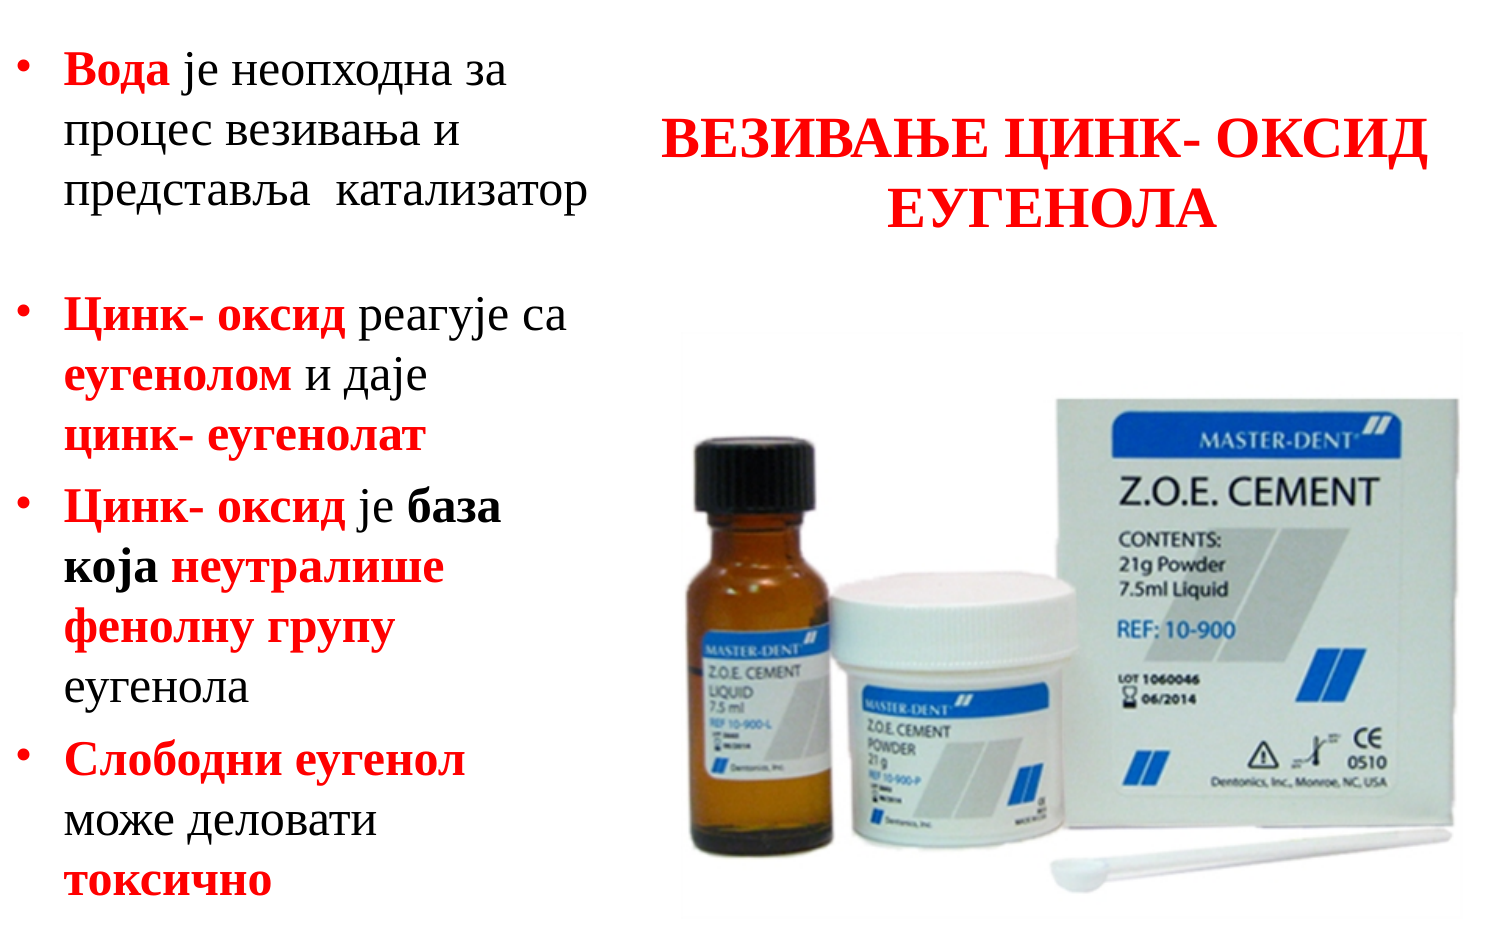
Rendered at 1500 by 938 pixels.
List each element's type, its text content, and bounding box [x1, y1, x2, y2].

picture [680, 332, 1463, 919]
title Вода је неопходна за процес везивања и представља катализатор [12, 35, 597, 216]
text_box ВЕЗИВАЊЕ ЦИНК- OКСИД ЕУГЕНОЛА [604, 98, 1500, 239]
list Цинк- оксид реагује са еугенолом и даје цинк- еугенолат Цинк- оксид је база која неутралише фенолну групу еугенола Слободни еугенол може деловати токсично [12, 280, 662, 906]
